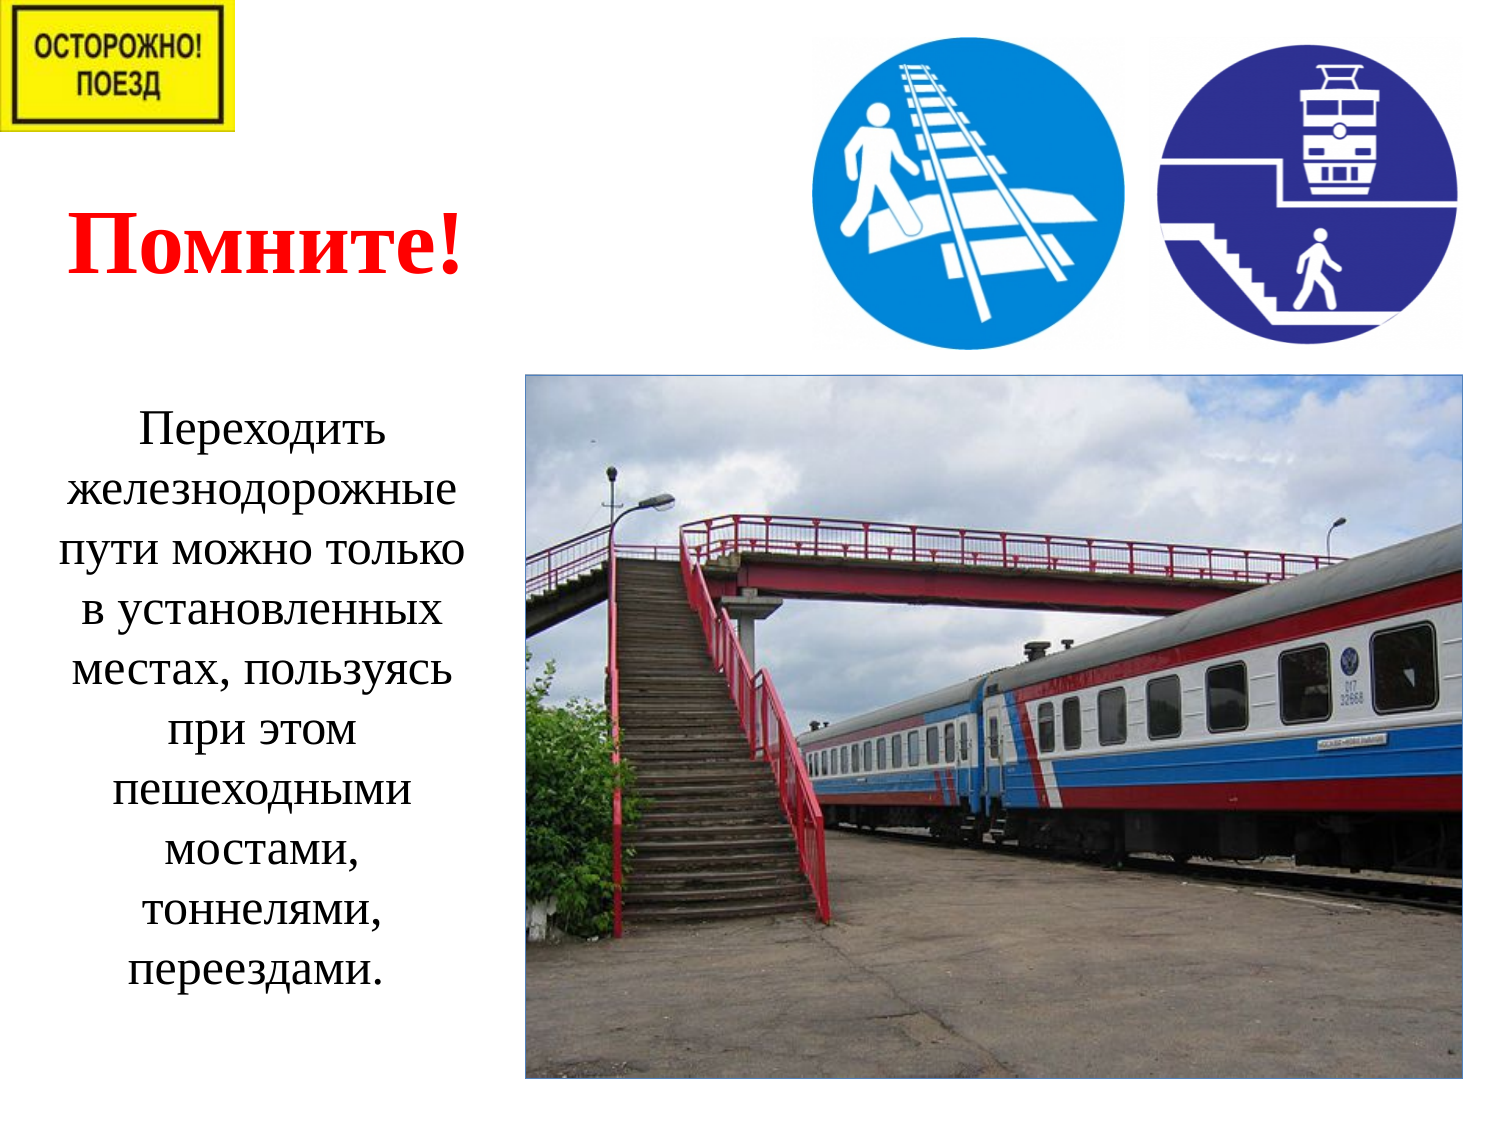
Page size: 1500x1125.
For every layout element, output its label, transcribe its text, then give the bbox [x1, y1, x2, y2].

text_box Переходить железнодорожные пути можно только в установленных местах, пользуясь при этом пешеходными мостами, тоннелями, переездами. [37, 387, 488, 1003]
picture [524, 374, 1463, 1079]
picture [0, 0, 235, 132]
picture [1149, 37, 1463, 351]
picture [812, 37, 1126, 351]
text_box Помните! [52, 174, 482, 300]
